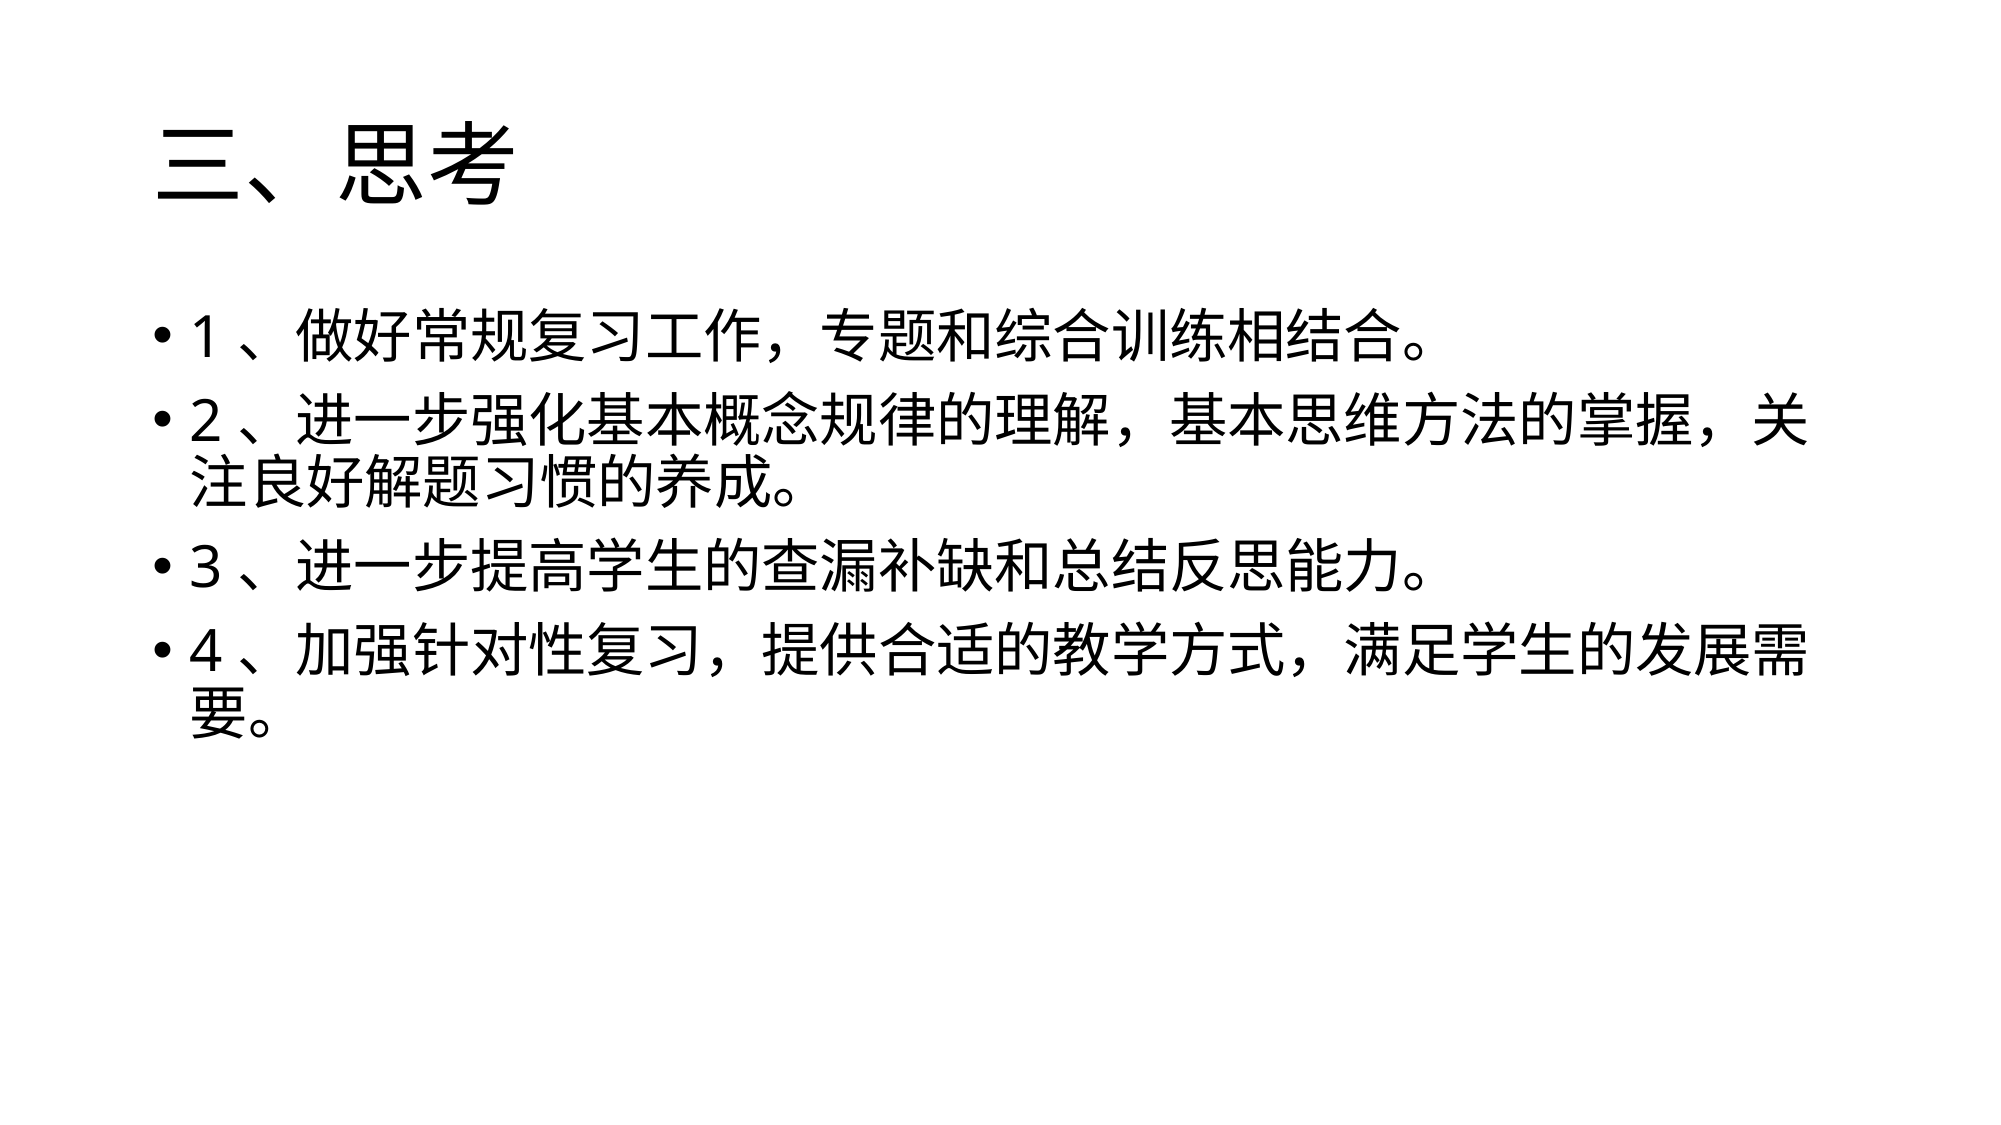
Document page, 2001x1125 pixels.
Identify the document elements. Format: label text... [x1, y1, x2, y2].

title 三、思考 [137, 59, 1863, 278]
list 1、做好常规复习工作，专题和综合训练相结合。 2、进一步强化基本概念规律的理解，基本思维方法的掌握，关注良好解题习惯的养成。 3、进一步提高学生的查漏补缺和总结反思能力。 4、加强针对性复习，提供合适的教学方式，满足学生的发展需要。 [137, 299, 1863, 1014]
